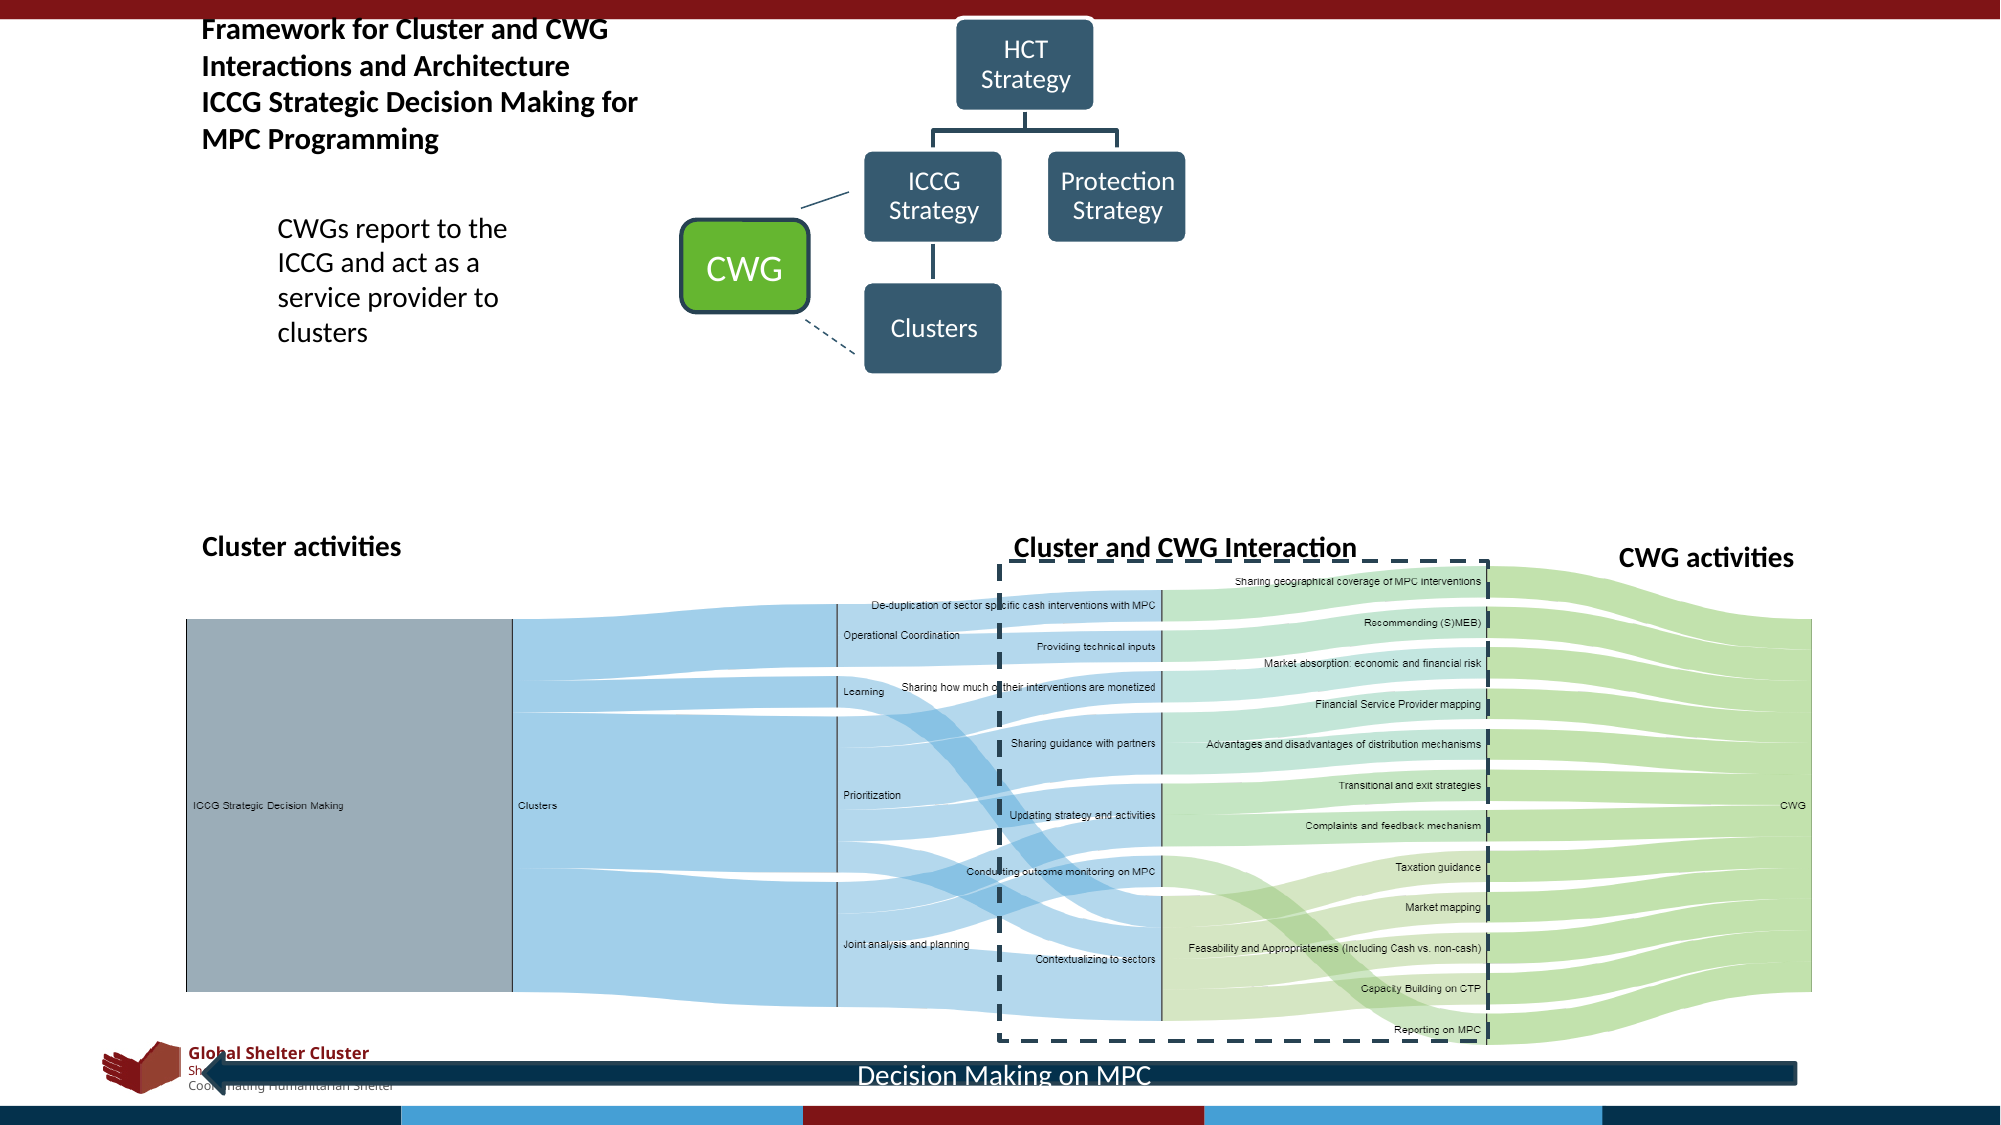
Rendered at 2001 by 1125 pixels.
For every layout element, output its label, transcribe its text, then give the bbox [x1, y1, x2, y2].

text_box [800, 191, 850, 209]
text_box Cluster activities [187, 519, 559, 555]
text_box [615, 17, 1434, 376]
text_box Framework for Cluster and CWG Interactions and Architecture ICCG Strategic Decision Making for MPC Programming [186, 1, 745, 163]
picture [186, 555, 1813, 1054]
text_box Cluster and CWG Interaction [999, 521, 1469, 555]
text_box Decision Making on MPC [201, 1065, 1798, 1096]
picture [102, 1041, 181, 1094]
text_box CWGs report to the ICCG and act as a service provider to clusters [262, 201, 541, 357]
text_box CWG activities [1469, 530, 1810, 555]
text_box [805, 319, 857, 356]
